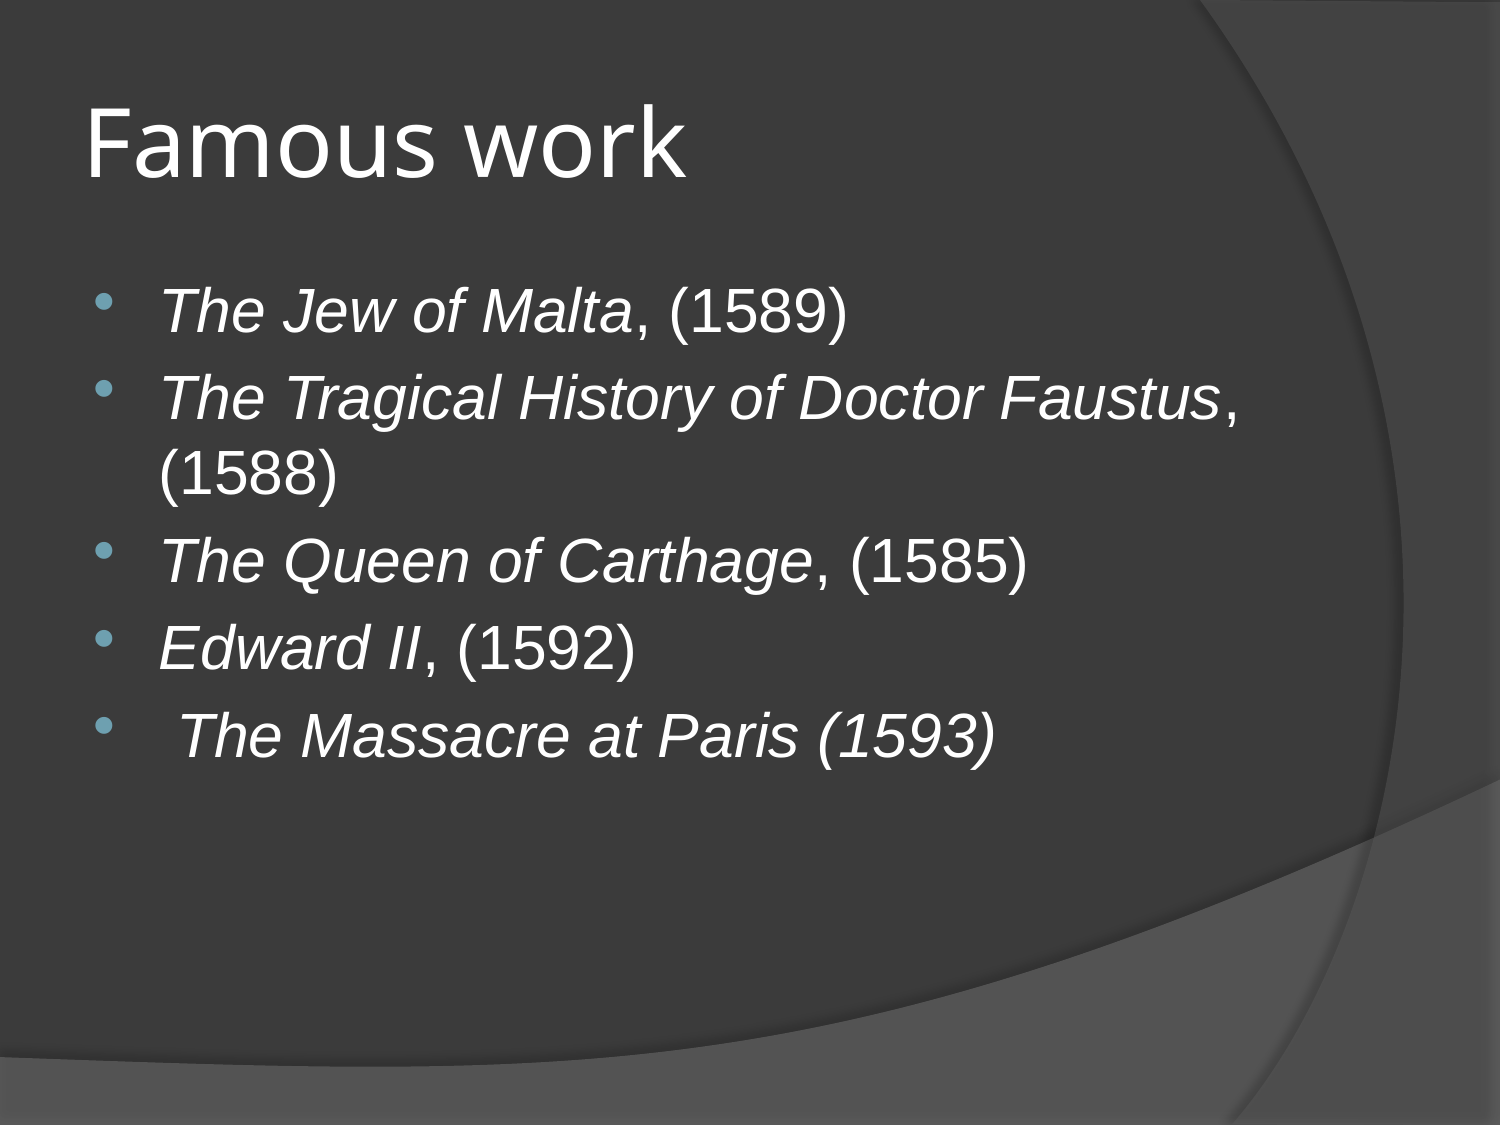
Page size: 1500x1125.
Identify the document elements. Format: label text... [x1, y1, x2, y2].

list The Jew of Malta, (1589) The Tragical History of Doctor Faustus,(1588) The Queen of Carthage, (1585) Edward II, (1592) The Massacre at Paris (1593) [75, 262, 1300, 1005]
title Famous work [75, 45, 1300, 233]
